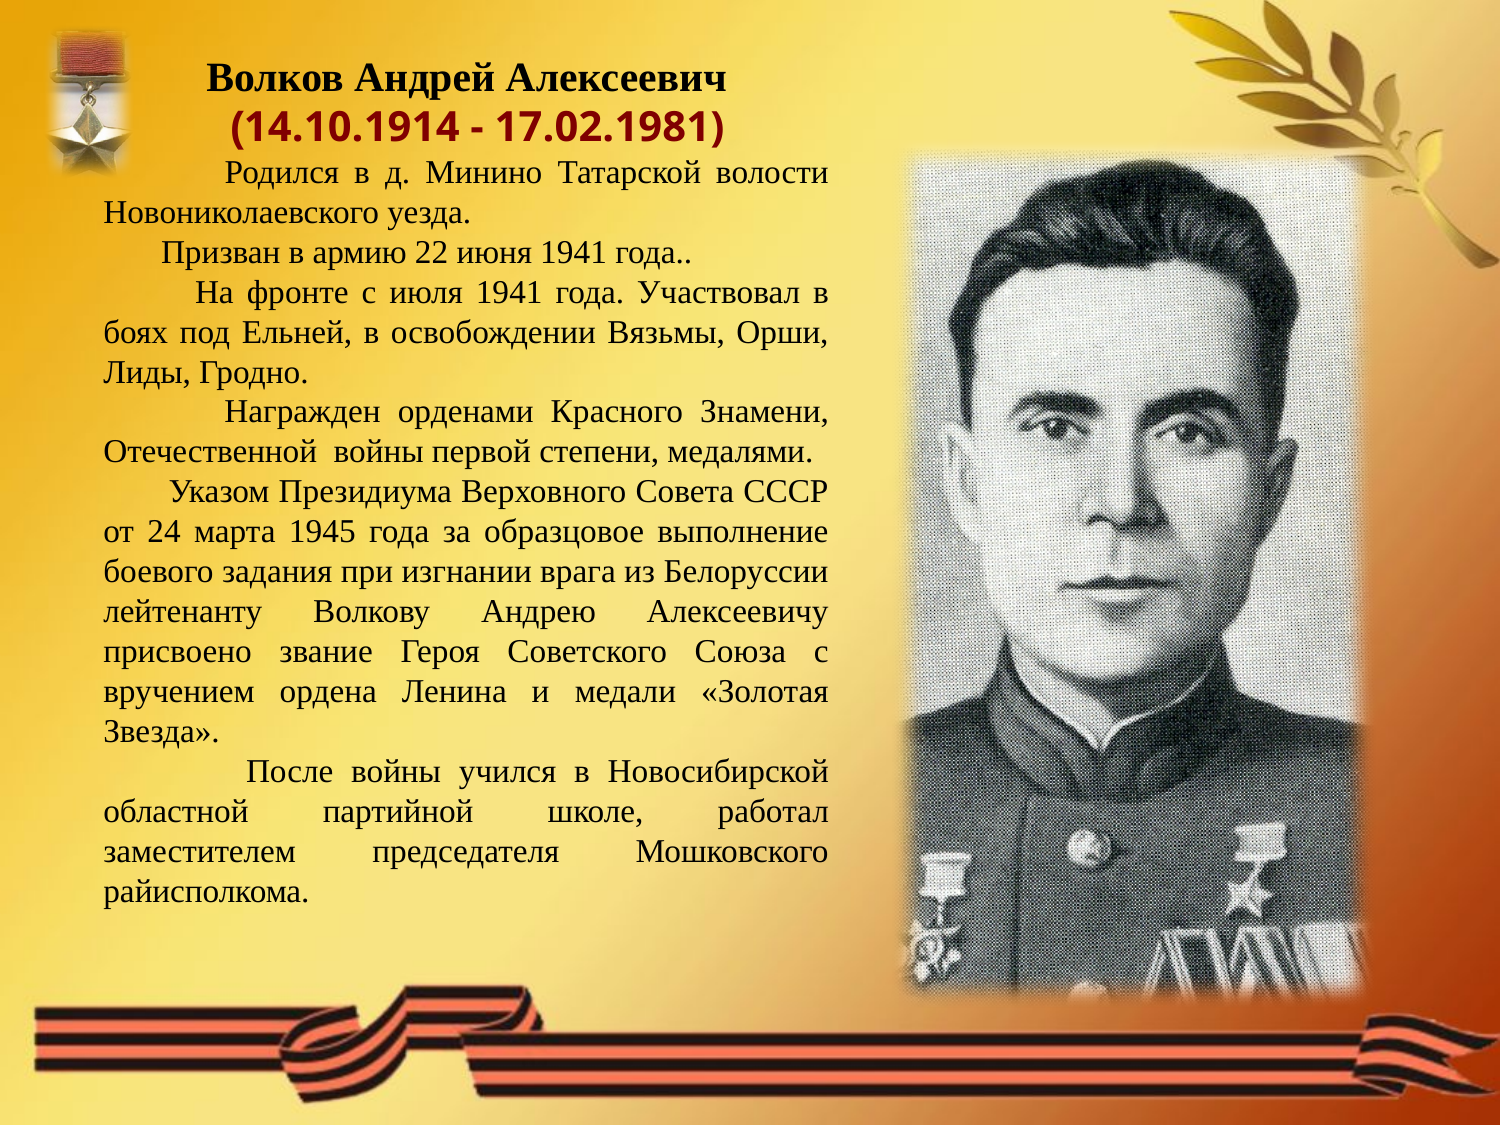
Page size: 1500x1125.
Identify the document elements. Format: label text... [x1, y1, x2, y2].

picture [0, 0, 1500, 1125]
text_box Волков Андрей Алексеевич (14.10.1914 - 17.02.1981) Родился в д. Минино Татарской волости Новониколаевского уезда. Призван в армию 22 июня 1941 года.. На фронте с июля 1941 года. Участвовал в боях под Ельней, в освобождении Вязьмы, Орши, Лиды, Гродно. Награжден орденами Красного Знамени, Отечественной войны первой степени, медалями. Указом Президиума Верховного Совета СССР от 24 марта 1945 года за образцовое выполнение боевого задания при изгнании врага из Белоруссии лейтенанту Волкову Андрею Алексеевичу присвоено звание Героя Советского Союза с вручением ордена Ленина и медали «Золотая Звезда». После войны учился в Новосибирской областной партийной школе, работал заместителем председателя Мошковского райисполкома. [88, 42, 845, 916]
